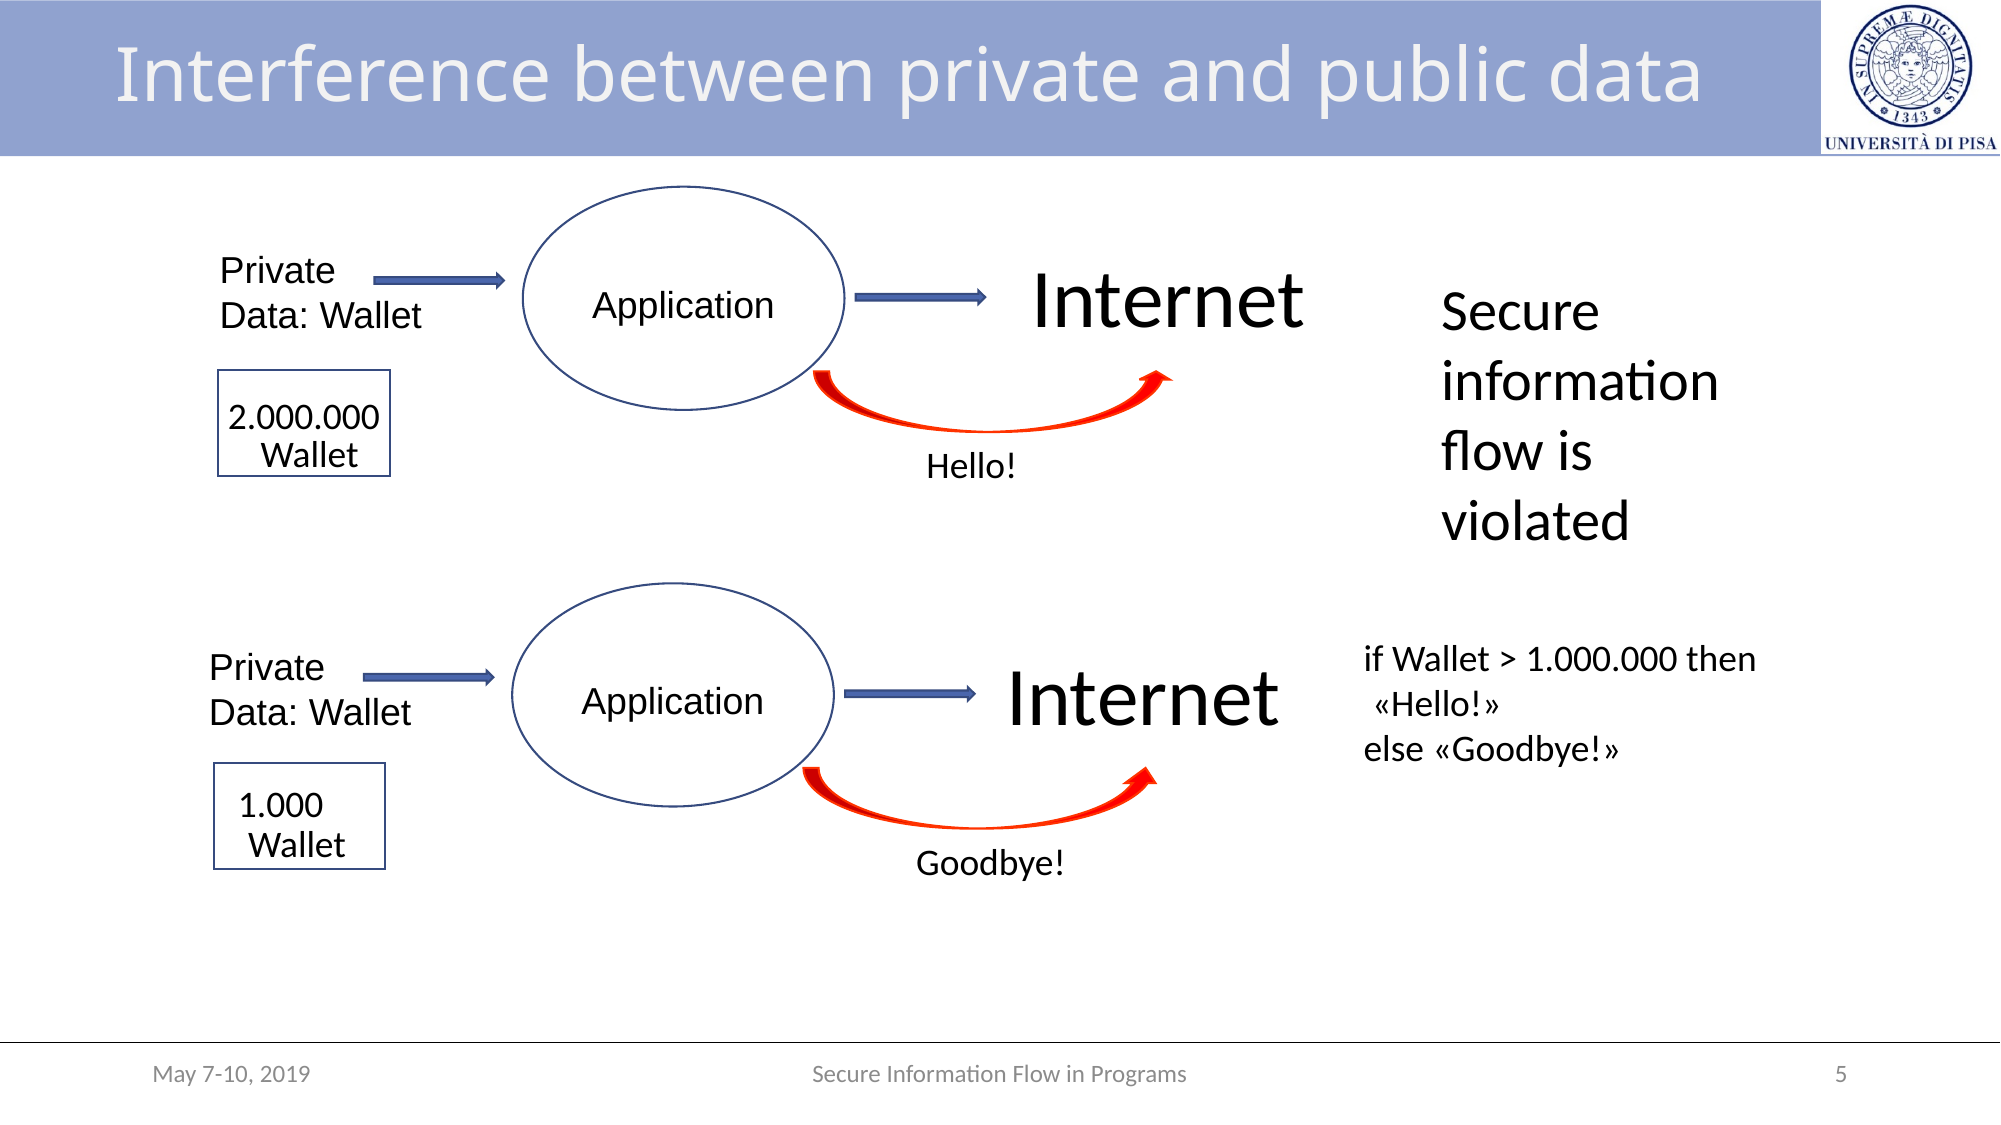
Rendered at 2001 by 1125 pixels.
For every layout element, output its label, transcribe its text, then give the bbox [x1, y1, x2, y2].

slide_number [137, 1042, 588, 1103]
text_box Secure information flow is violated [1426, 264, 1797, 560]
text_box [203, 186, 1172, 495]
text_box Internet [1172, 236, 1321, 352]
picture [1822, 0, 2000, 154]
text_box if Wallet > 1.000.000 then «Hello!» else «Goodbye!» [1348, 626, 1773, 821]
slide_number 5 [1412, 1042, 1863, 1103]
footer Secure Information Flow in Programs [662, 1042, 1338, 1103]
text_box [192, 583, 1161, 892]
title Interference between private and public data [0, 0, 1822, 154]
text_box Internet [1161, 634, 1296, 749]
